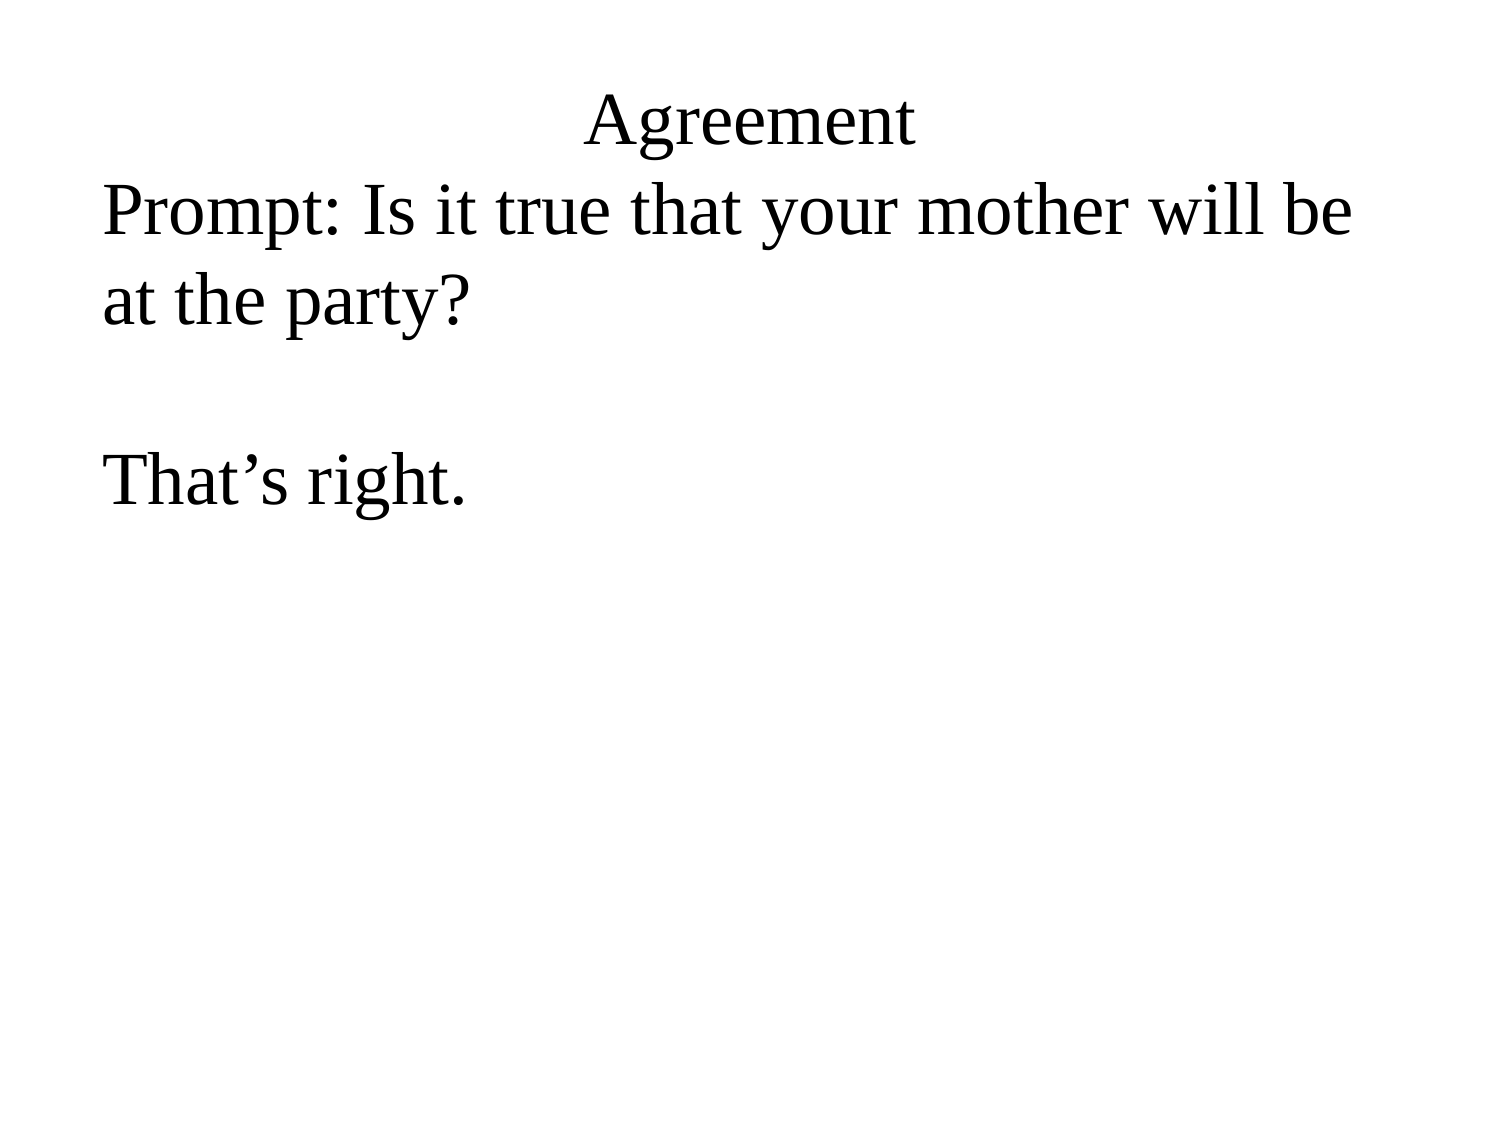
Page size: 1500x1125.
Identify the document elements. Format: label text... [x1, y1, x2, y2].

text_box Agreement Prompt: Is it true that your mother will be at the party? That’s right. [87, 62, 1413, 528]
